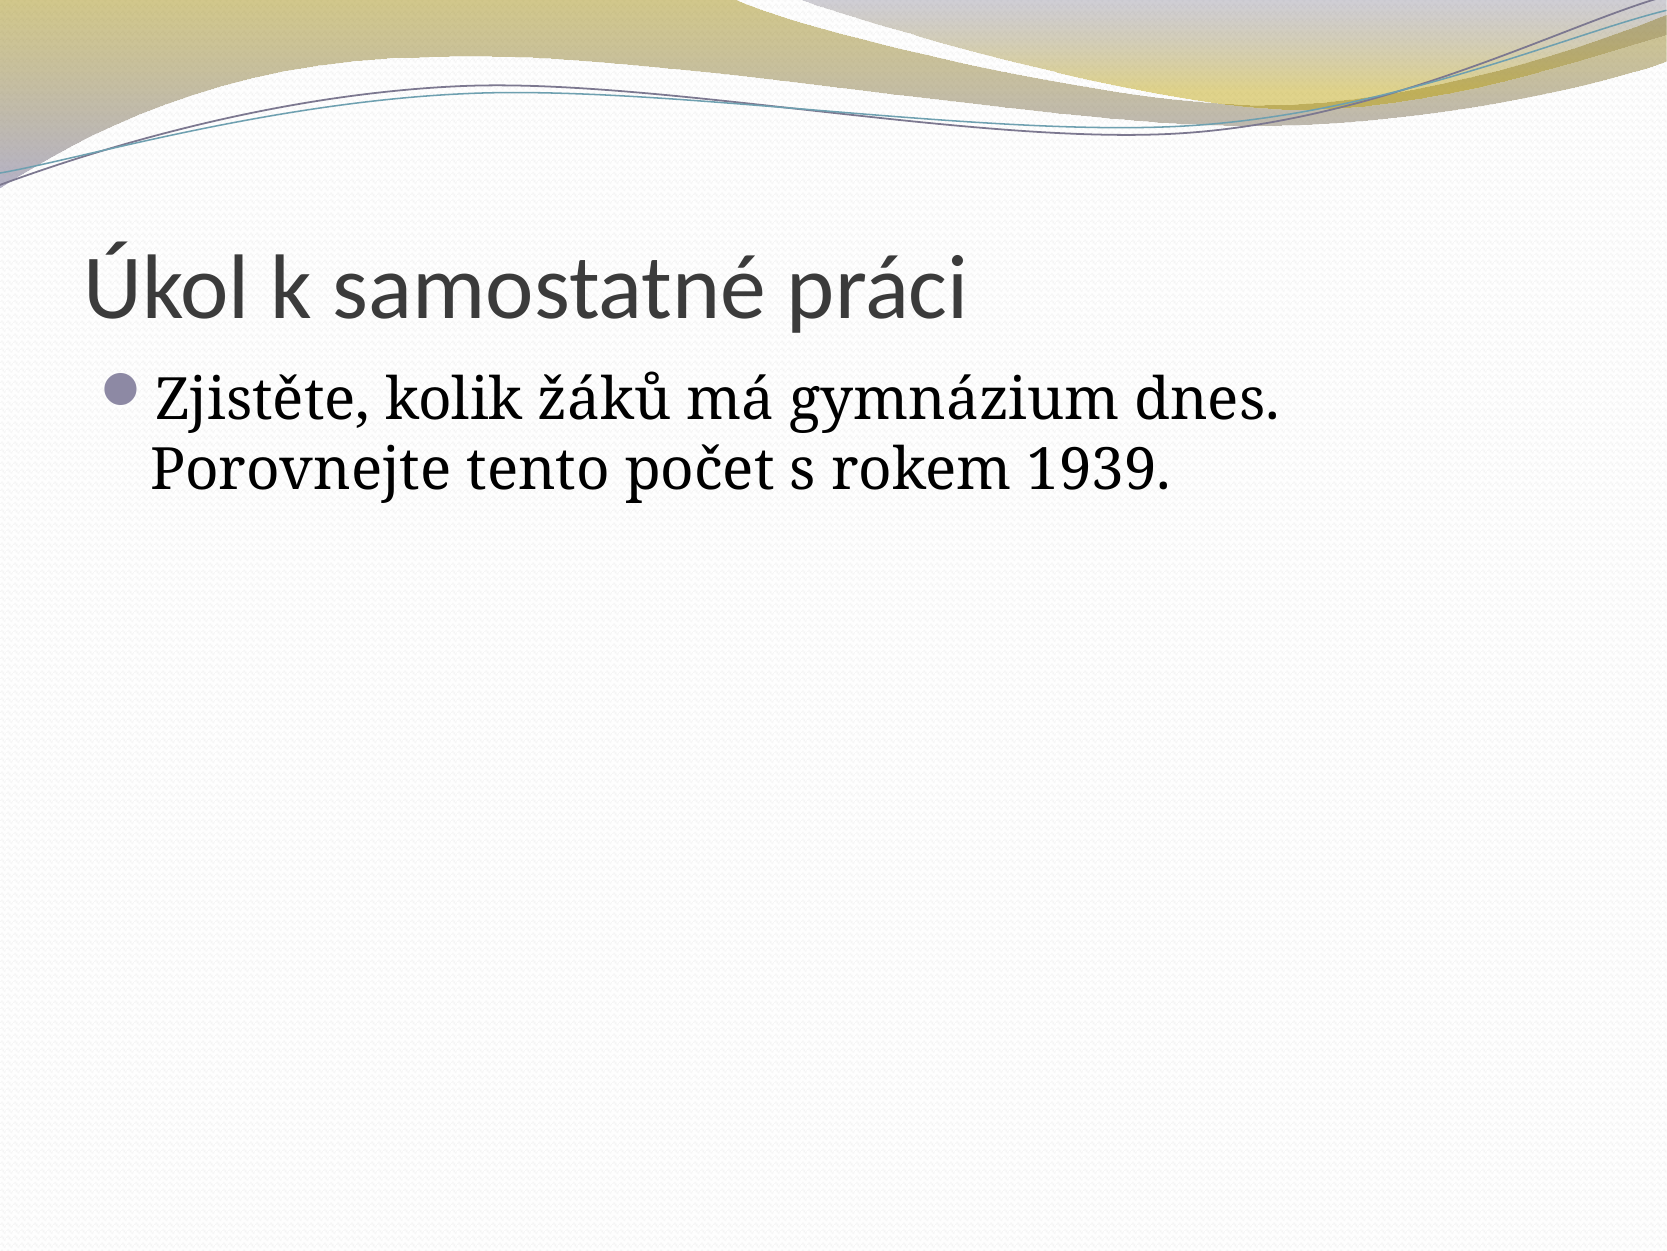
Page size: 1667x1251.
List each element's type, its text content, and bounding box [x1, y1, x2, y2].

list Zjistěte, kolik žáků má gymnázium dnes. Porovnejte tento počet s rokem 1939. [83, 352, 1584, 1153]
title Úkol k samostatné práci [83, 128, 1584, 337]
